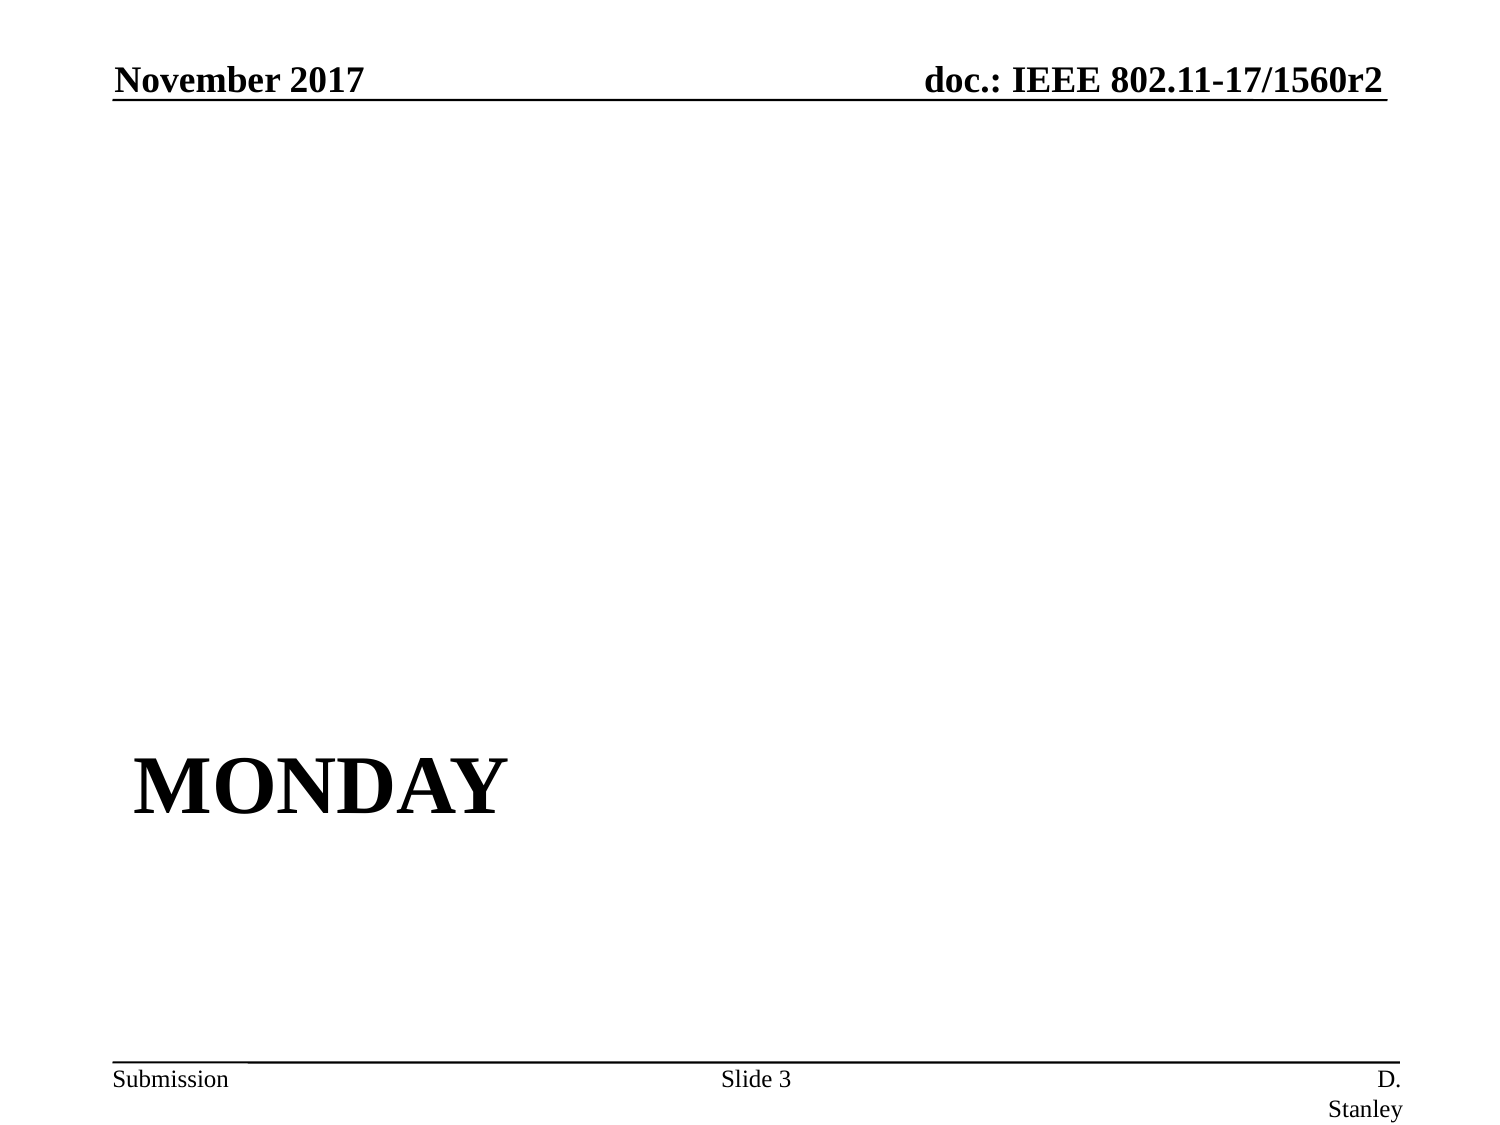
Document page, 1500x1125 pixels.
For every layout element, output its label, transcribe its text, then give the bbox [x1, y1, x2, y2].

slide_number Slide 3 [712, 1061, 800, 1093]
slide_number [114, 54, 374, 101]
footer D. Stanley, HP Enterprise [1324, 1061, 1402, 1093]
title Monday [118, 722, 1394, 947]
